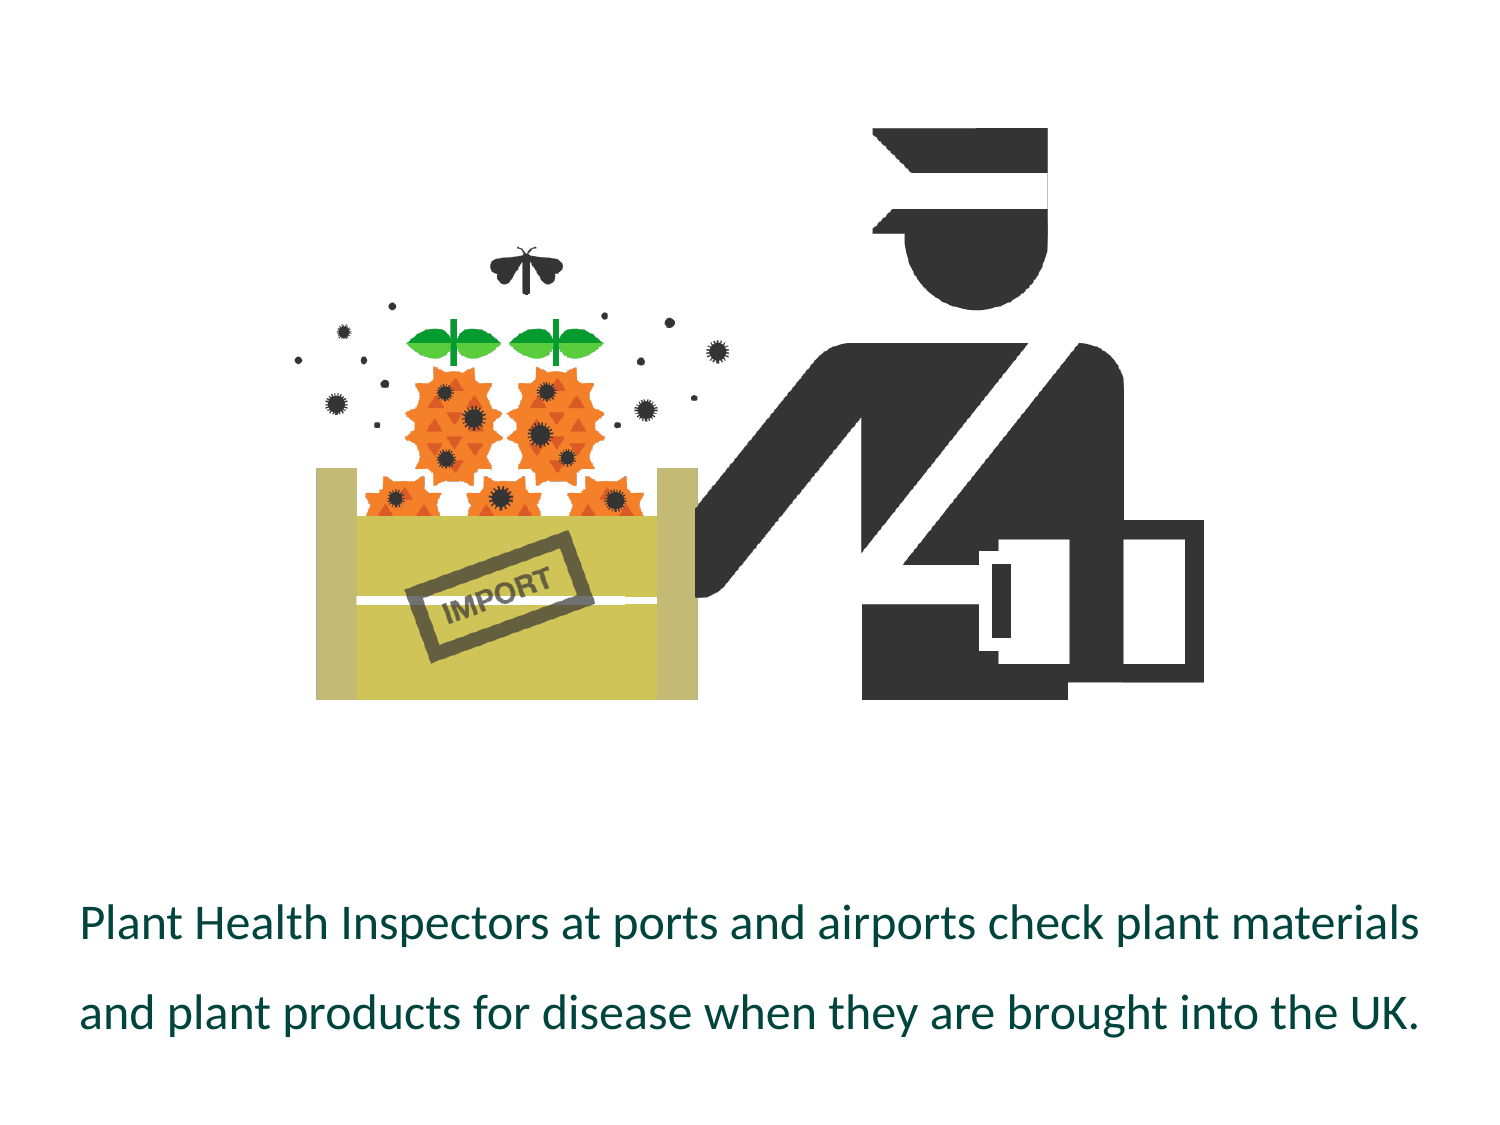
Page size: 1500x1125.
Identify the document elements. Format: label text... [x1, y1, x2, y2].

text_box Plant Health Inspectors at ports and airports check plant materials and plant products for disease when they are brought into the UK. [47, 852, 1452, 1047]
picture [294, 128, 1204, 701]
